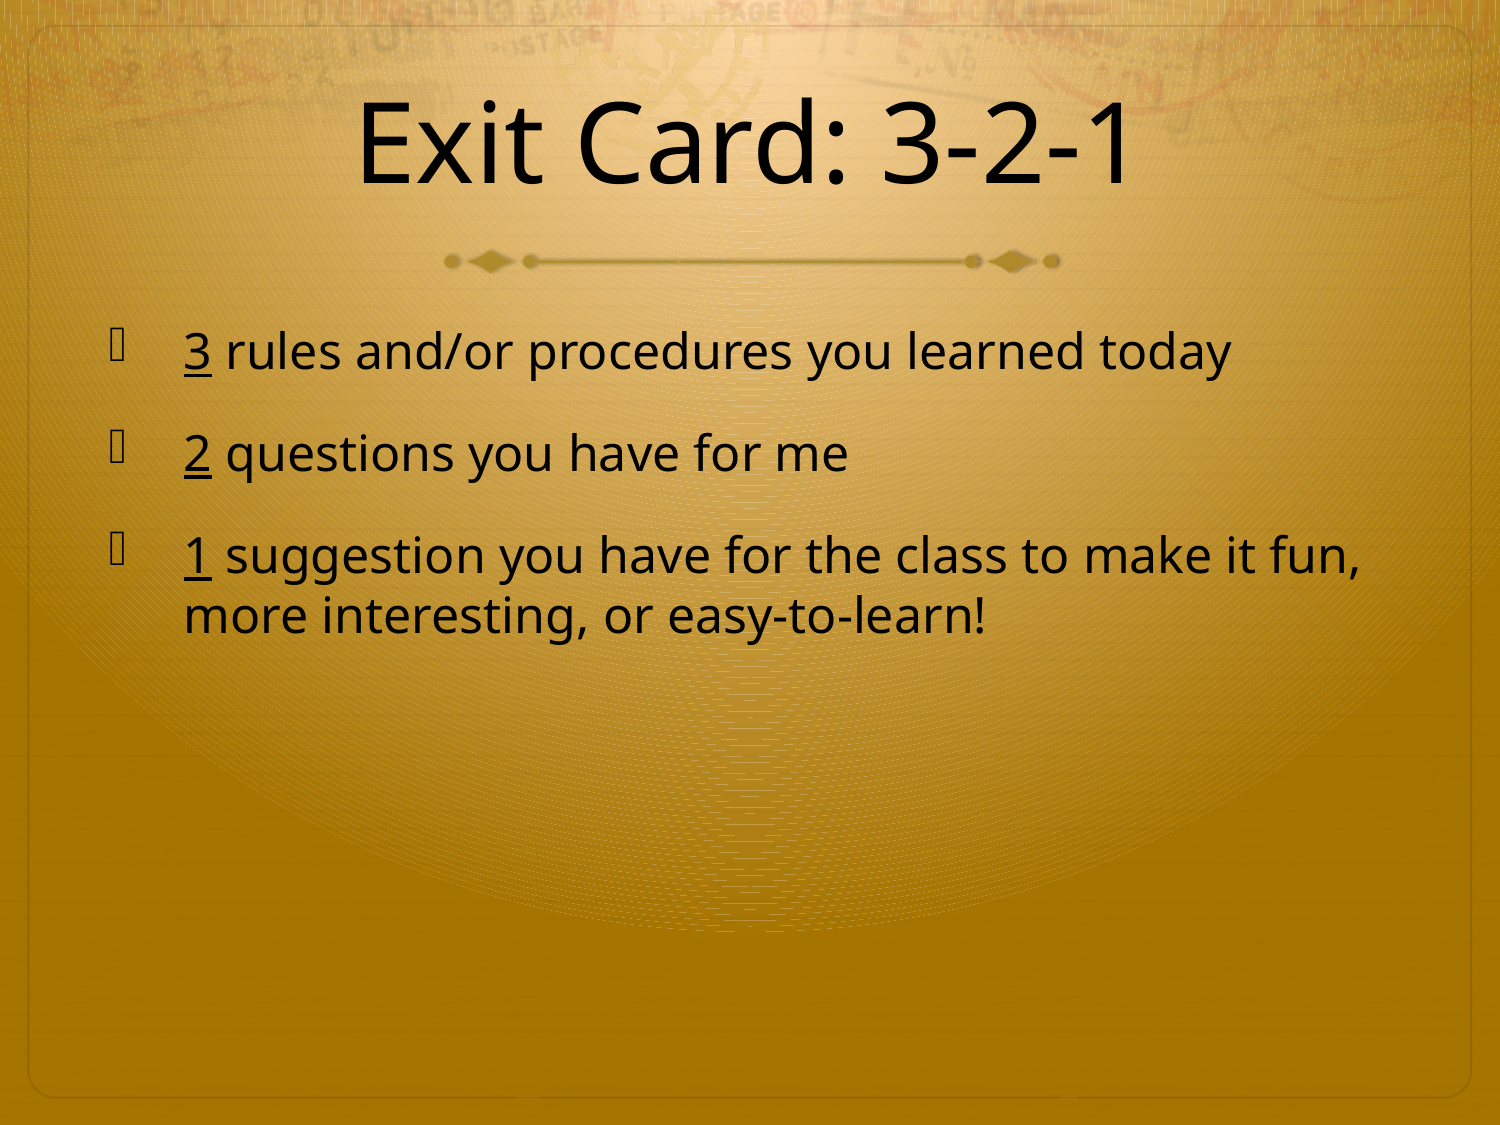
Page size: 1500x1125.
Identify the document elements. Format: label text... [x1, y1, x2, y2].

list 3 rules and/or procedures you learned today 2 questions you have for me 1 suggestion you have for the class to make it fun, more interesting, or easy-to-learn! [93, 312, 1407, 988]
picture [0, 0, 1500, 1125]
title Exit Card: 3-2-1 [93, 45, 1407, 233]
